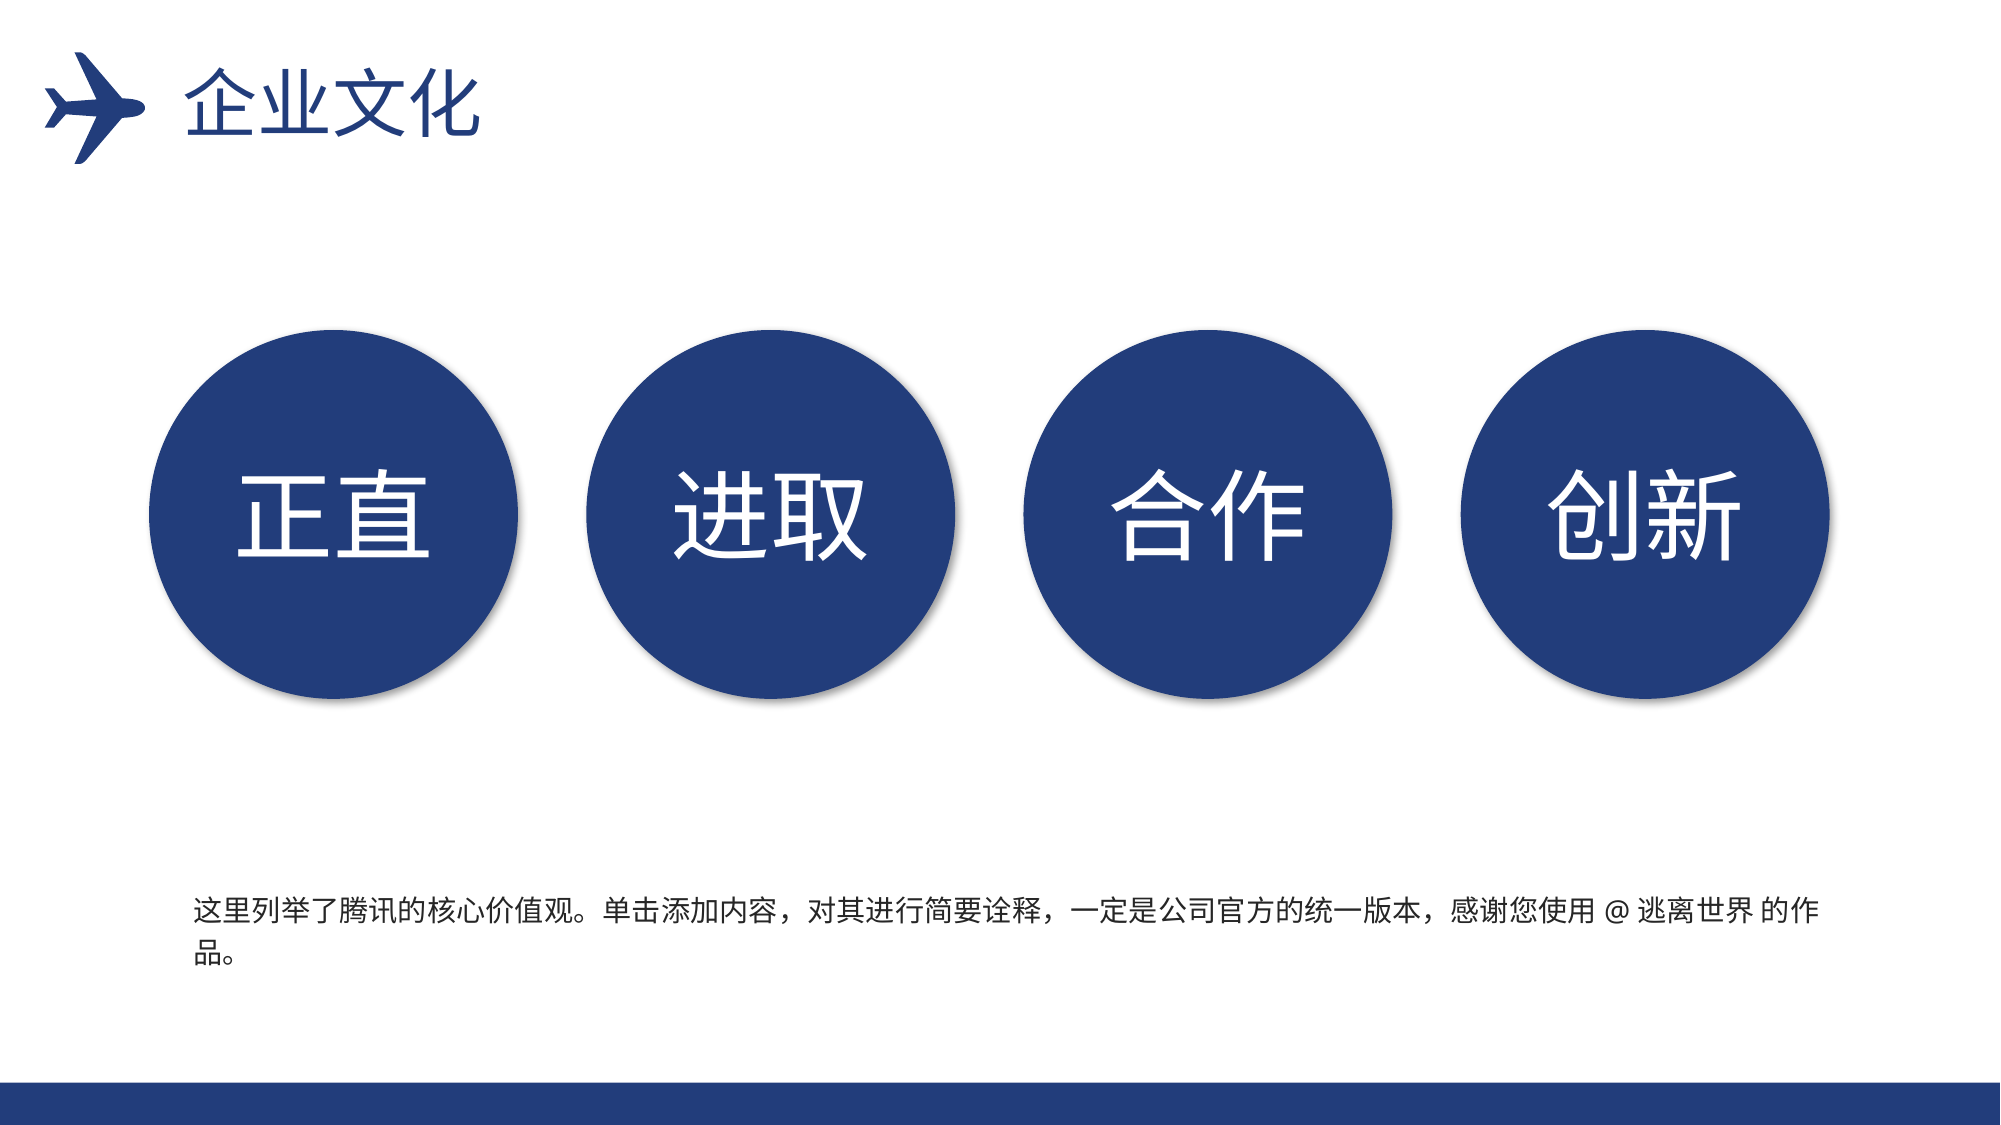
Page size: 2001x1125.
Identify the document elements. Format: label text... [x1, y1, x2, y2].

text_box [586, 329, 956, 699]
list 企业文化 [167, 59, 984, 157]
text_box 这里列举了腾讯的核心价值观。单击添加内容，对其进行简要诠释，一定是公司官方的统一版本，感谢您使用@逃离世界 的作品。 [178, 878, 1857, 977]
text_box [149, 329, 518, 699]
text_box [1023, 329, 1393, 699]
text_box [1460, 329, 1830, 699]
